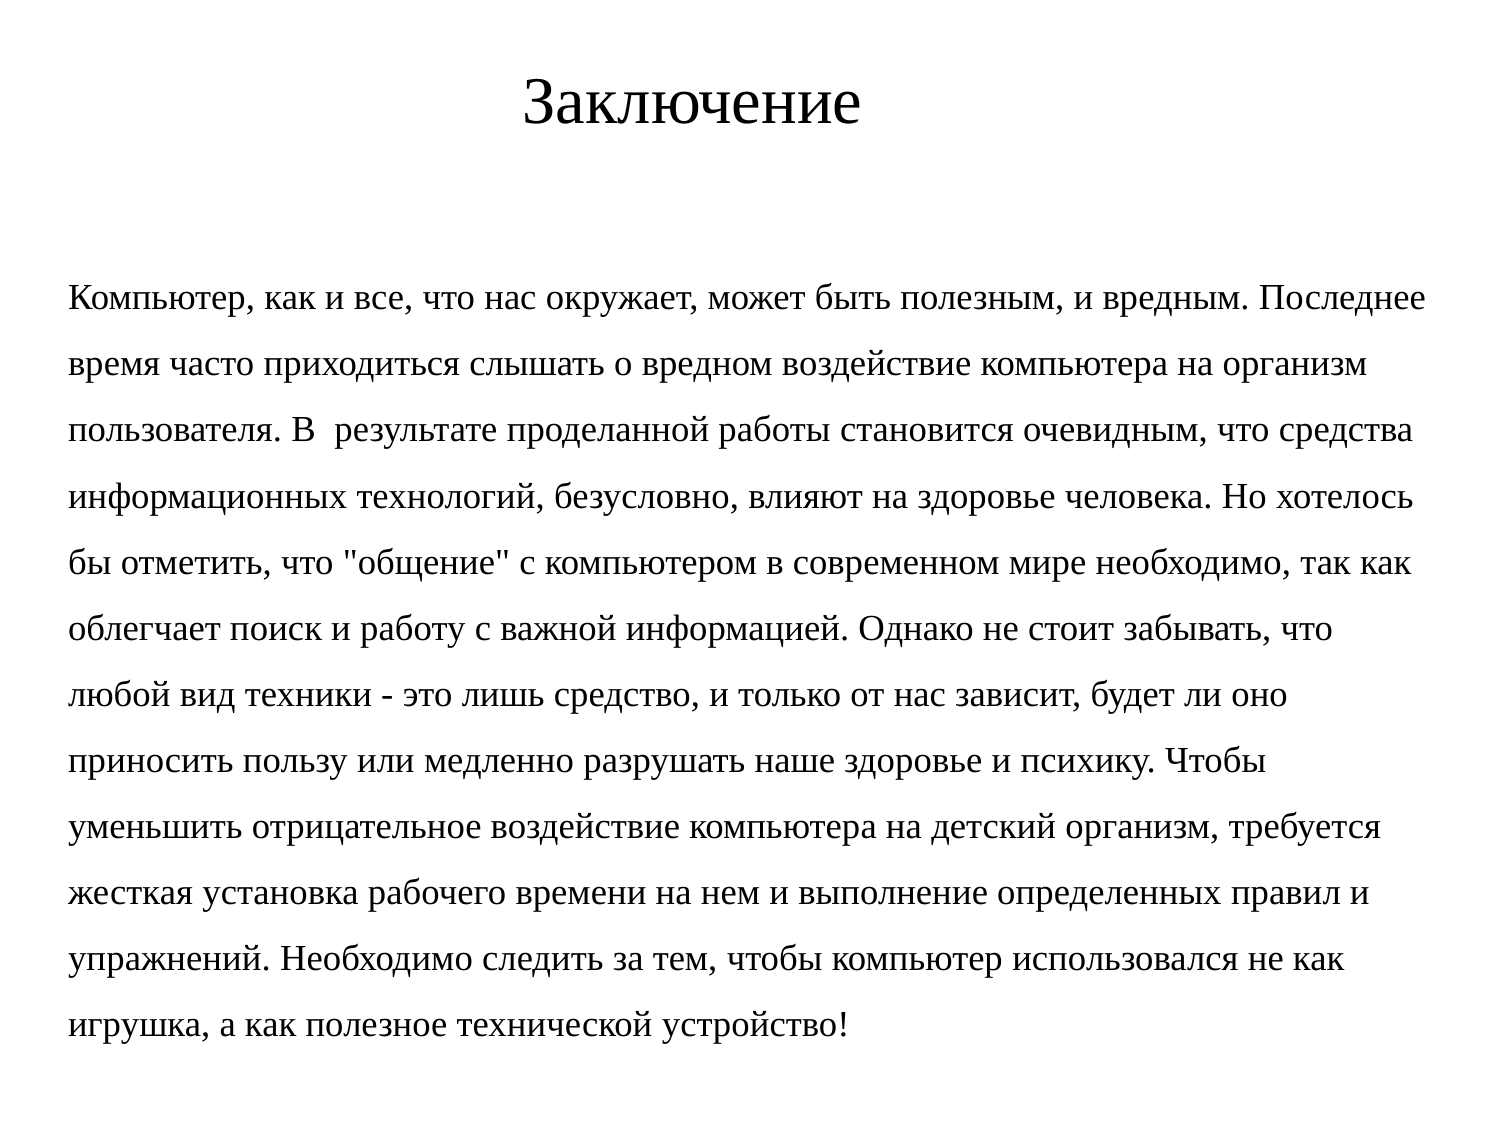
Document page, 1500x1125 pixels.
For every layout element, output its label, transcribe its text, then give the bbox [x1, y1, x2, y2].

title Заключение [17, 2, 1368, 191]
list Компьютер, как и все, что нас окружает, может быть полезным, и вредным. Последнее время часто приходиться слышать о вредном воздействие компьютера на организм пользователя. В результате проделанной работы становится очевидным, что средства информационных технологий, безусловно, влияют на здоровье человека. Но хотелось бы отметить, что "общение" с компьютером в современном мире необходимо, так как облегчает поиск и работу с важной информацией. Однако не стоит забывать, что любой вид техники - это лишь средство, и только от нас зависит, будет ли оно приносить пользу или медленно разрушать наше здоровье и психику. Чтобы уменьшить отрицательное воздействие компьютера на детский организм, требуется жесткая установка рабочего времени на нем и выполнение определенных правил и упражнений. Необходимо следить за тем, чтобы компьютер использовался не как игрушка, а как полезное технической устройство! [53, 243, 1459, 1071]
